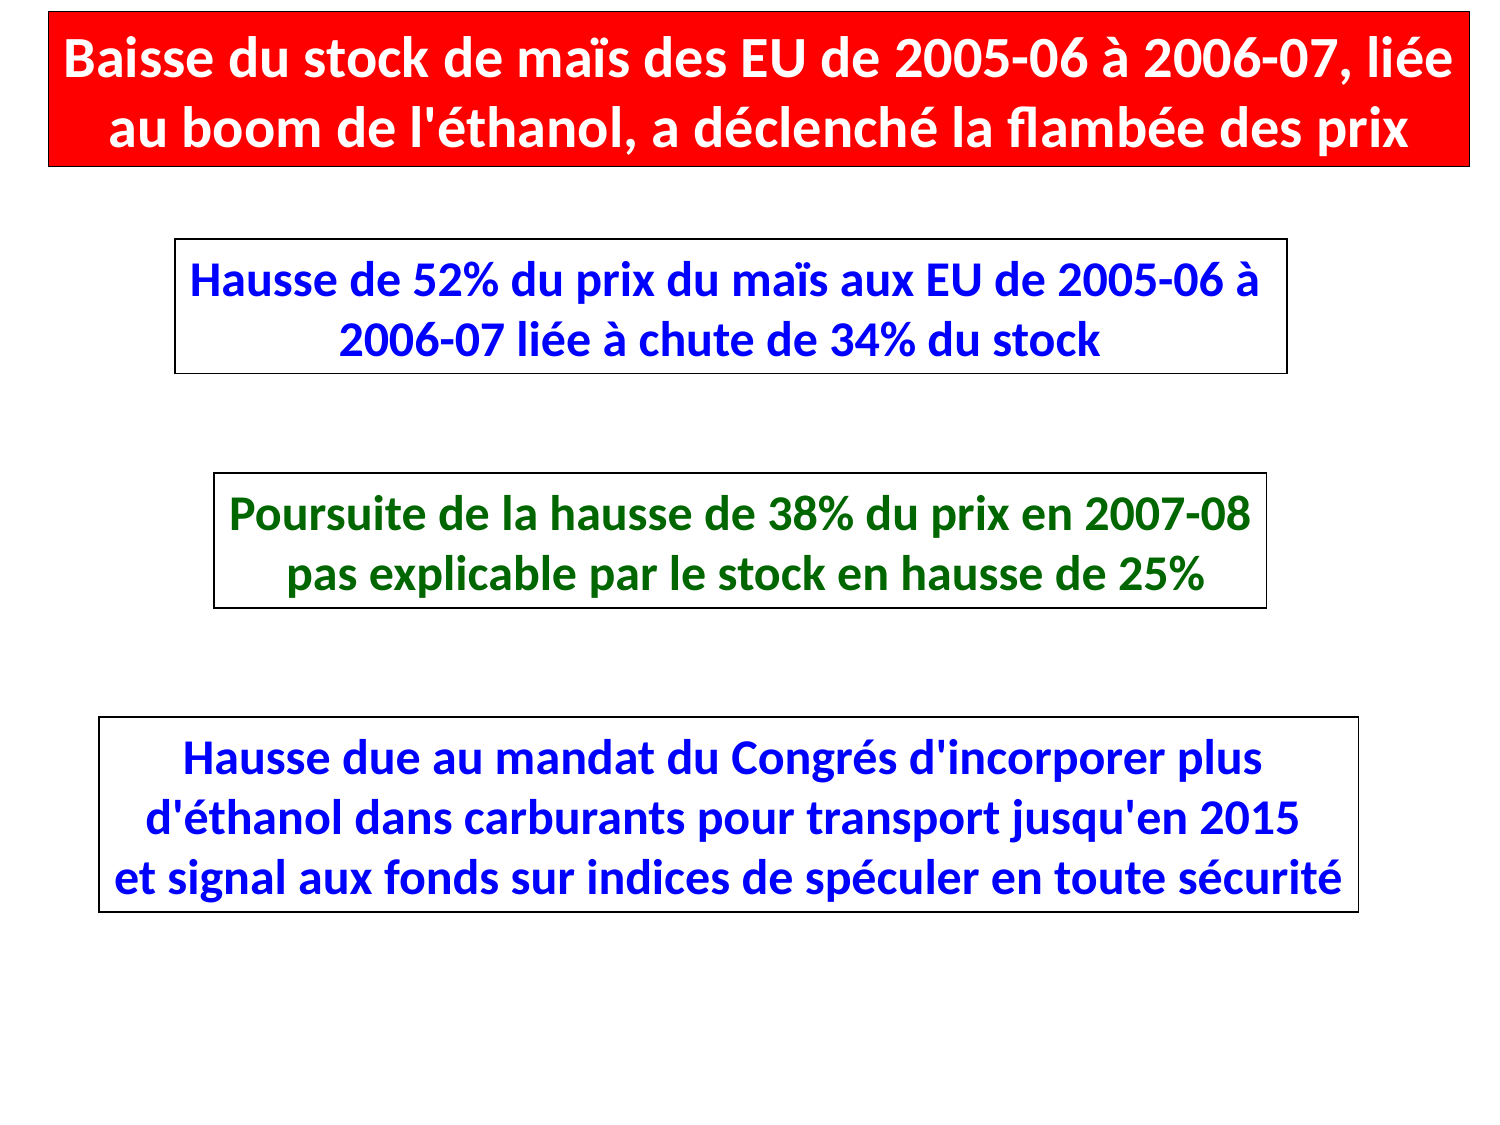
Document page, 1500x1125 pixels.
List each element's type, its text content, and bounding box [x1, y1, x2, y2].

text_box Hausse de 52% du prix du maïs aux EU de 2005-06 à 2006-07 liée à chute de 34% du stock [175, 238, 1287, 374]
text_box Hausse due au mandat du Congrés d'incorporer plus d'éthanol dans carburants pour transport jusqu'en 2015 et signal aux fonds sur indices de spéculer en toute sécurité [99, 717, 1359, 912]
text_box Baisse du stock de maïs des EU de 2005-06 à 2006-07, liée au boom de l'éthanol, a déclenché la flambée des prix [48, 11, 1470, 167]
text_box Poursuite de la hausse de 38% du prix en 2007-08 pas explicable par le stock en hausse de 25% [214, 473, 1267, 608]
